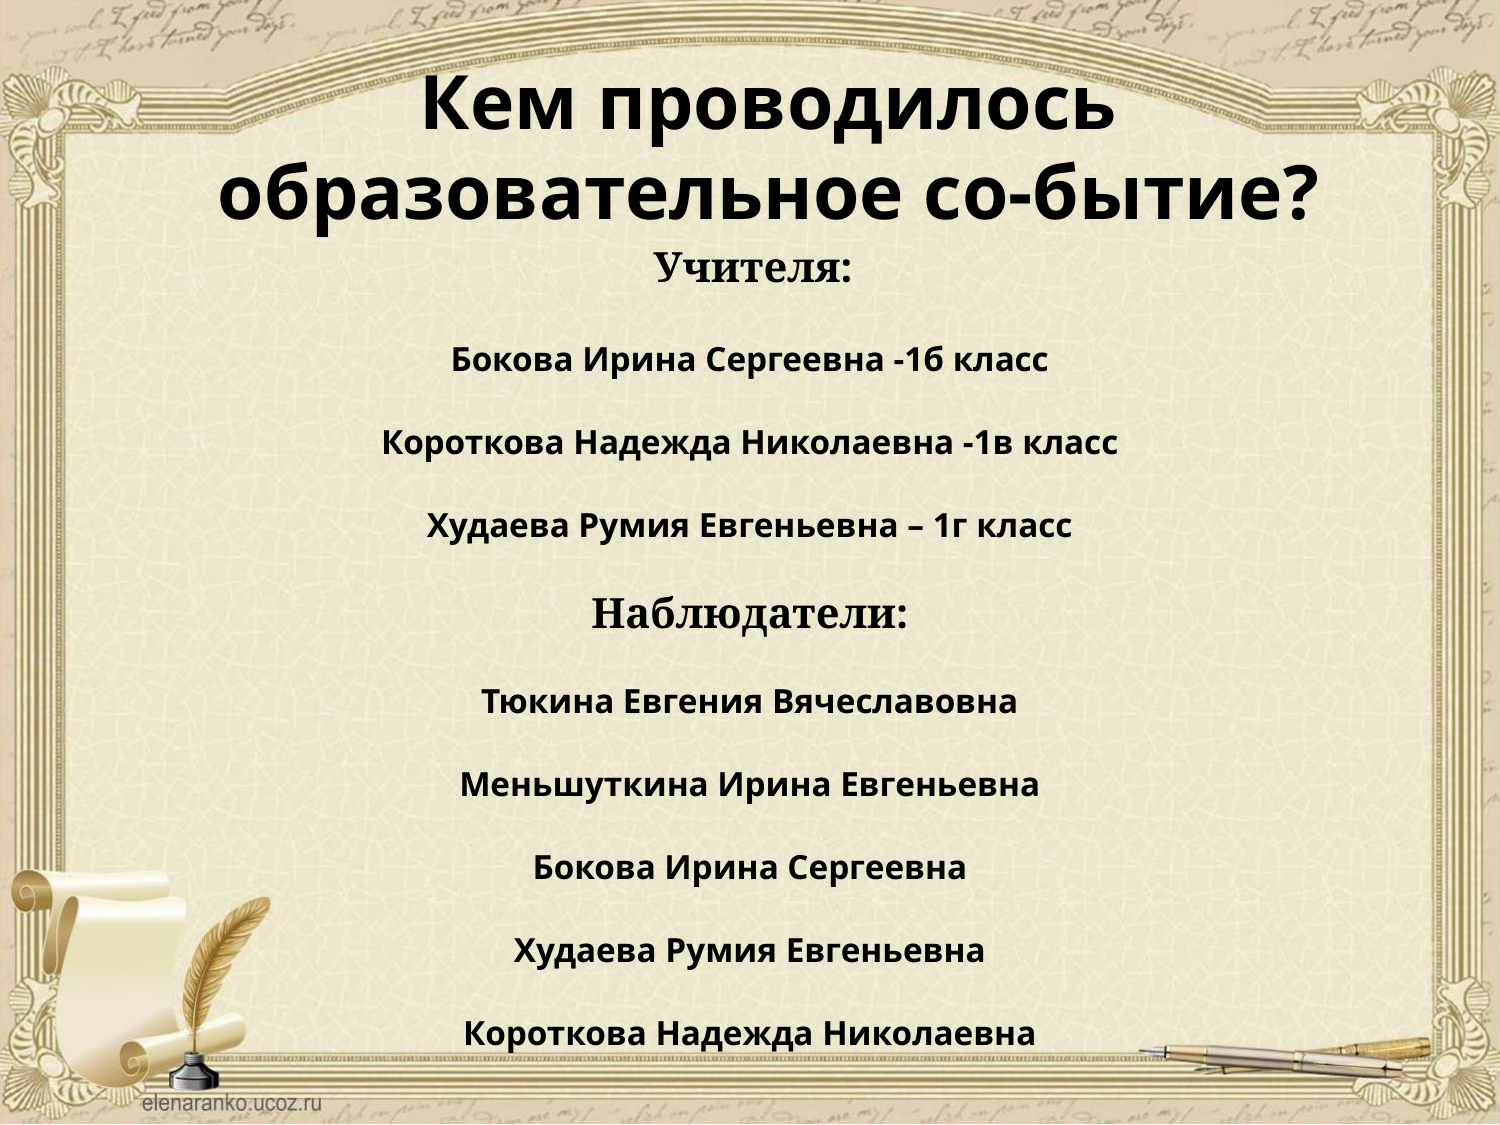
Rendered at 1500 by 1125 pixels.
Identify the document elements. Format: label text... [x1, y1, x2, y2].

picture [0, 0, 1500, 1125]
text_box Учителя: Бокова Ирина Сергеевна -1б класс Короткова Надежда Николаевна -1в класс Худаева Румия Евгеньевна – 1г класс Наблюдатели: Тюкина Евгения Вячеславовна Меньшуткина Ирина Евгеньевна Бокова Ирина Сергеевна Худаева Румия Евгеньевна Короткова Надежда Николаевна [74, 208, 1425, 1005]
title Кем проводилось образовательное со-бытие? [111, 46, 1426, 351]
